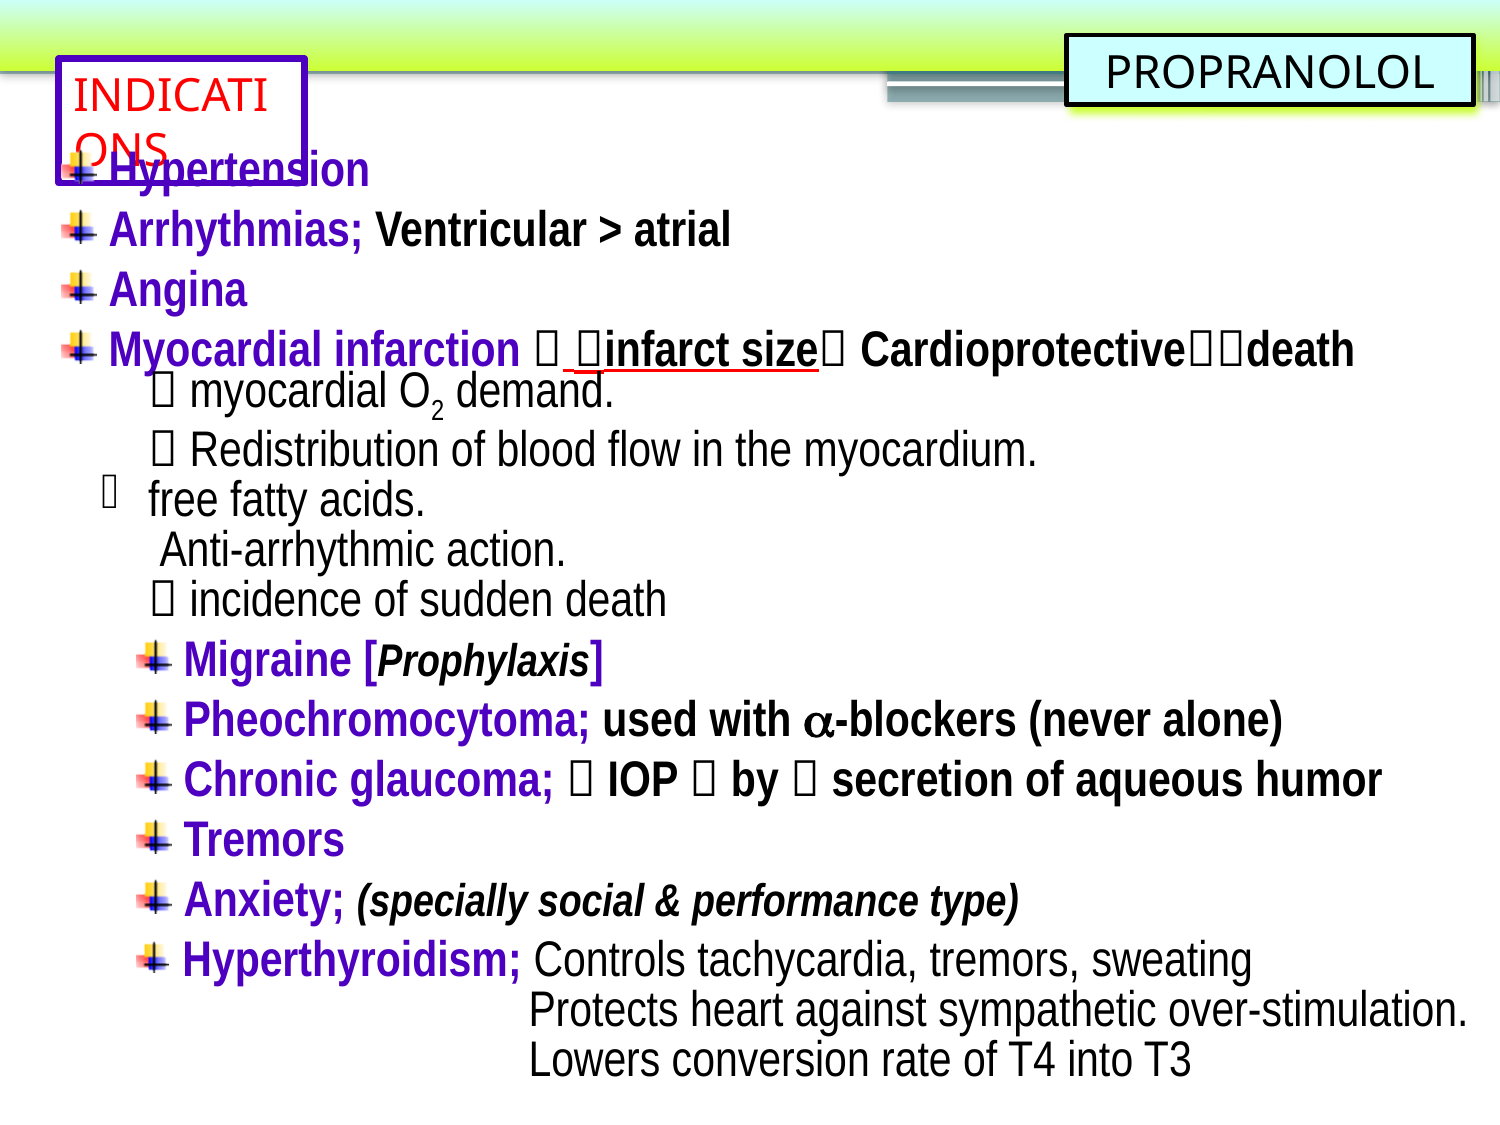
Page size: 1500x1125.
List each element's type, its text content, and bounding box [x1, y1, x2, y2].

text_box INDICATIONS [58, 58, 305, 128]
picture [136, 878, 172, 914]
picture [136, 940, 169, 973]
picture [61, 328, 97, 364]
picture [136, 818, 172, 854]
picture [61, 148, 97, 184]
picture [136, 758, 172, 794]
picture [61, 208, 97, 244]
text_box Hypertension Arrhythmias; Ventricular > atrial Angina Myocardial infarction  infarct size Cardioprotectivedeath  myocardial O2 demand.  Redistribution of blood flow in the myocardium. free fatty acids. Anti-arrhythmic action.  incidence of sudden death Migraine [Prophylaxis] Pheochromocytoma; used with -blockers (never alone) Chronic glaucoma;  IOP  by  secretion of aqueous humor Tremors Anxiety; (specially social & performance type) Hyperthyroidism; Controls tachycardia, tremors, sweating Protects heart against sympathetic over-stimulation. Lowers conversion rate of T4 into T3 [46, 128, 1500, 1125]
picture [136, 638, 172, 674]
text_box PROPRANOLOL [1066, 35, 1474, 105]
picture [61, 268, 97, 304]
text_box [0, 0, 1500, 72]
picture [136, 698, 172, 734]
